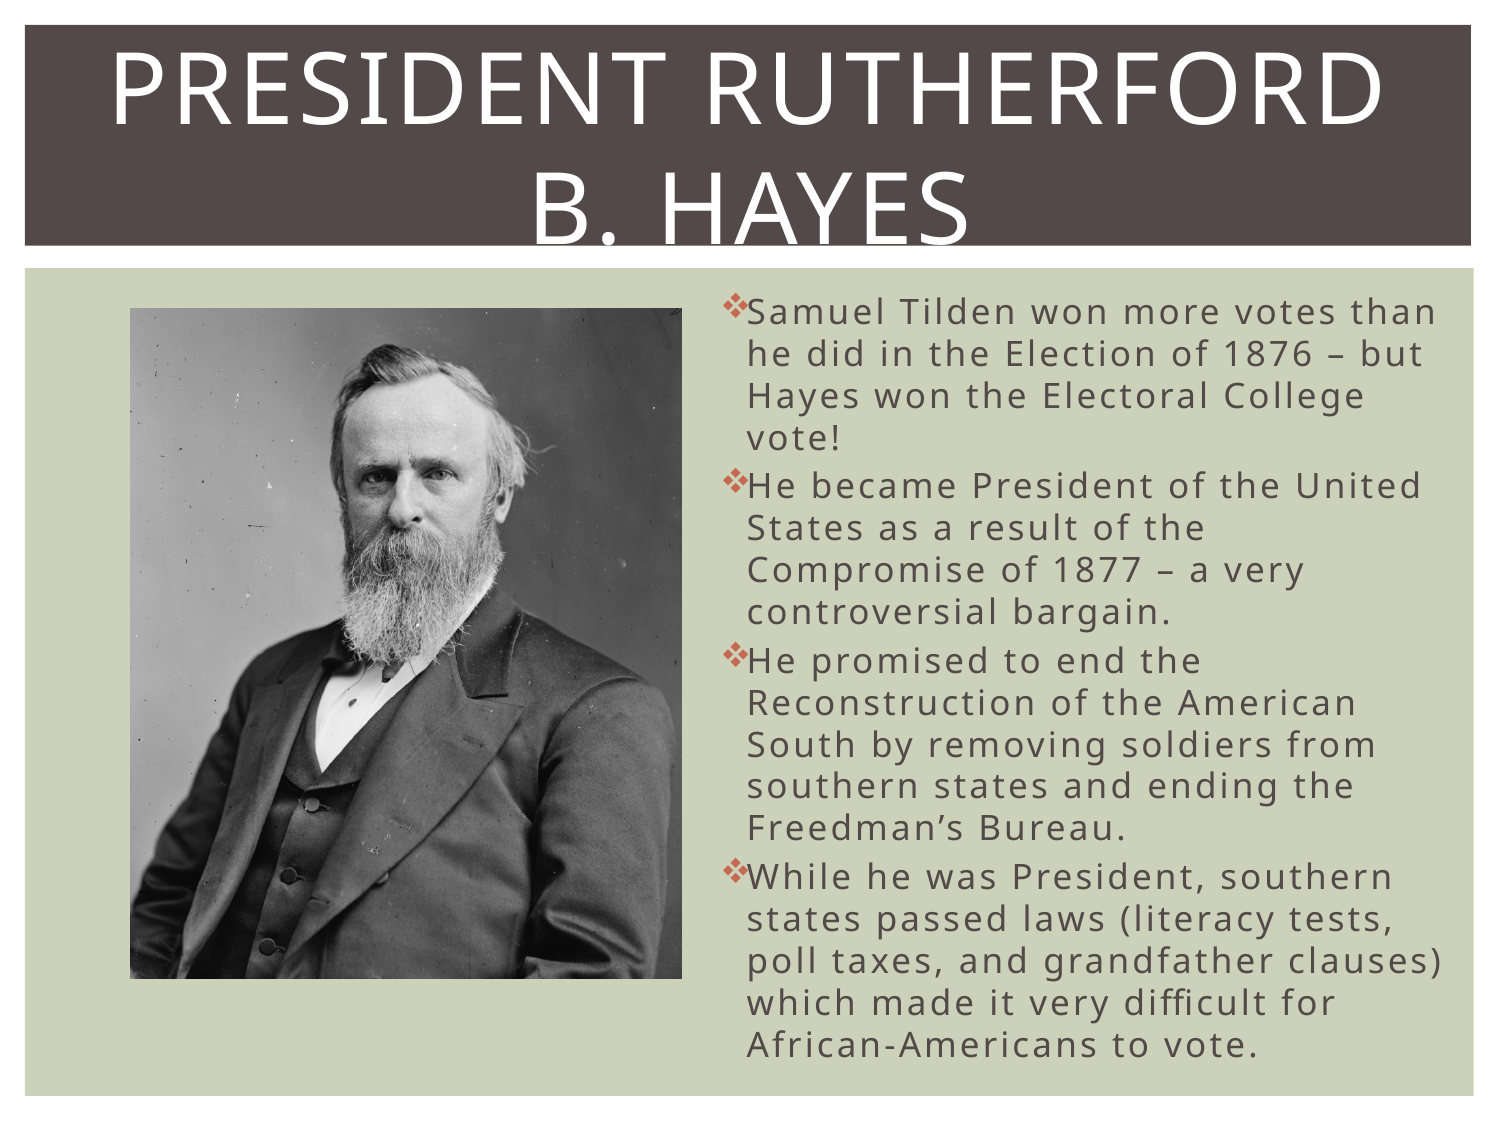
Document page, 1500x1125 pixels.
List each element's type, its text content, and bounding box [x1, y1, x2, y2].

list Samuel Tilden won more votes than he did in the Election of 1876 – but Hayes won the Electoral College vote! He became President of the United States as a result of the Compromise of 1877 – a very controversial bargain. He promised to end the Reconstruction of the American South by removing soldiers from southern states and ending the Freedman’s Bureau. While he was President, southern states passed laws (literacy tests, poll taxes, and grandfather clauses) which made it very difficult for African-Americans to vote. [699, 281, 1463, 1088]
title President Rutherford B. Hayes [62, 58, 1438, 232]
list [130, 307, 682, 980]
